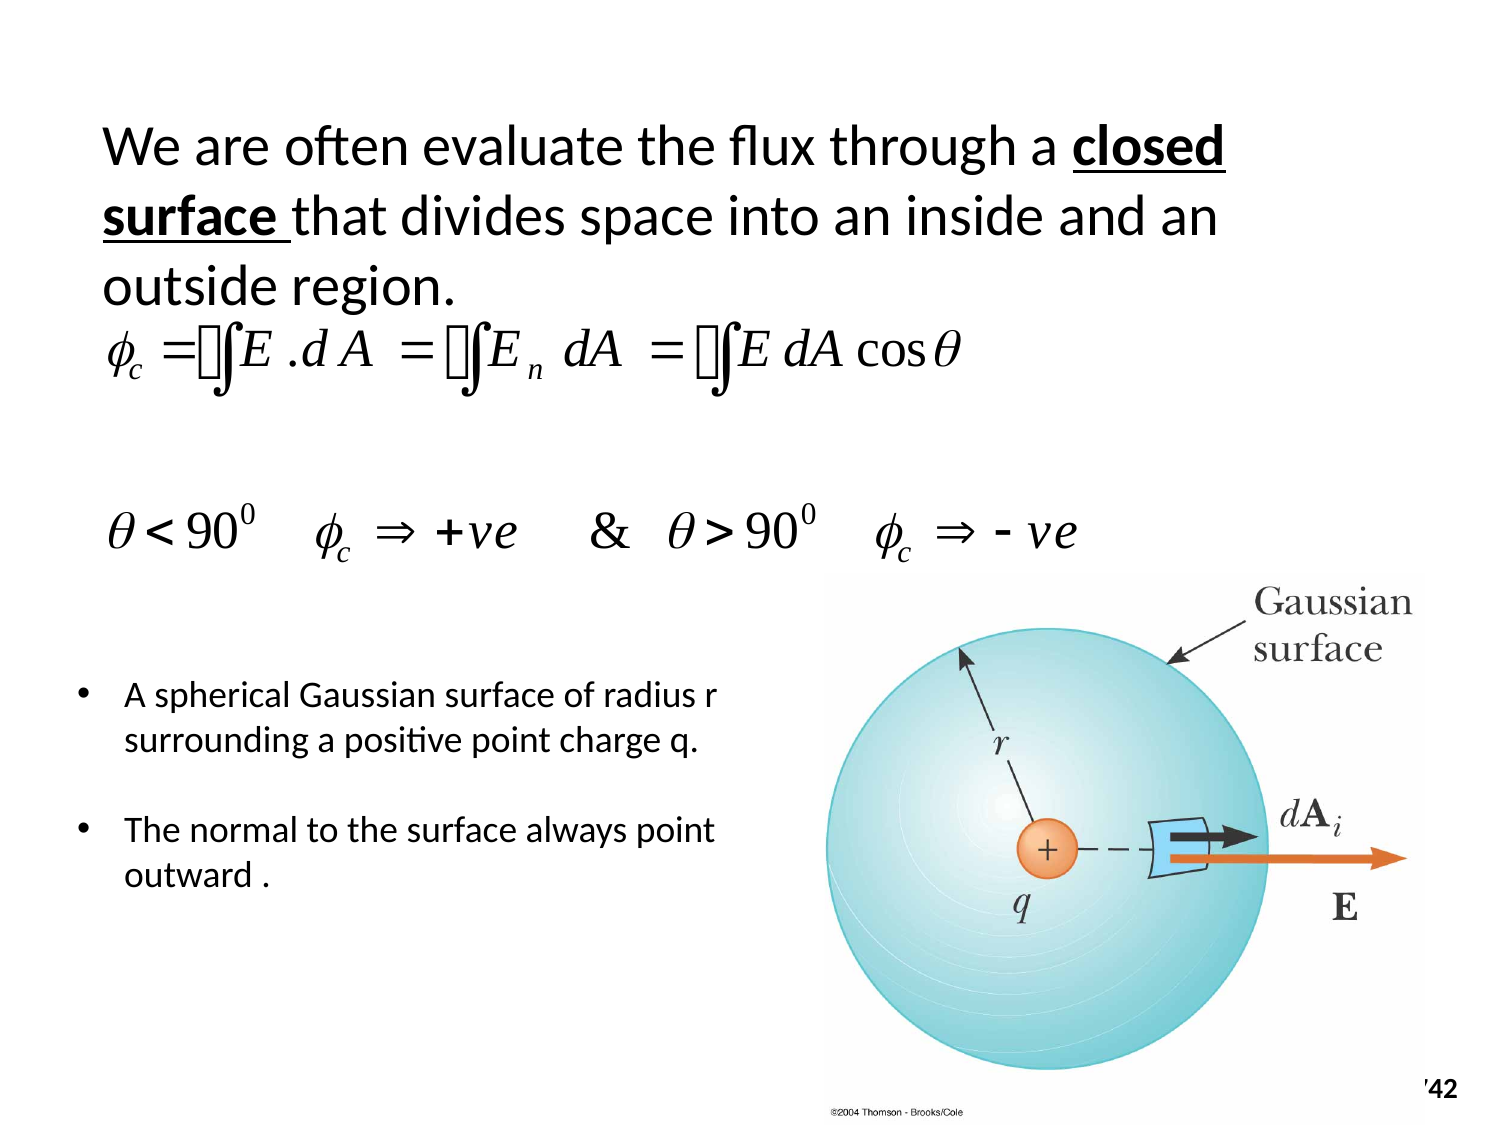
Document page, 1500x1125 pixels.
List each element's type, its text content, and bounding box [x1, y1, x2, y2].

list We are often evaluate the flux through a closed surface that divides space into an inside and an outside region. [87, 99, 1419, 413]
text_box A spherical Gaussian surface of radius r surrounding a positive point charge q. The normal to the surface always point outward . [62, 662, 800, 903]
text_box Fig 24-4, p.742 [1425, 1062, 1474, 1113]
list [99, 299, 1104, 574]
text_box [824, 573, 1425, 1125]
